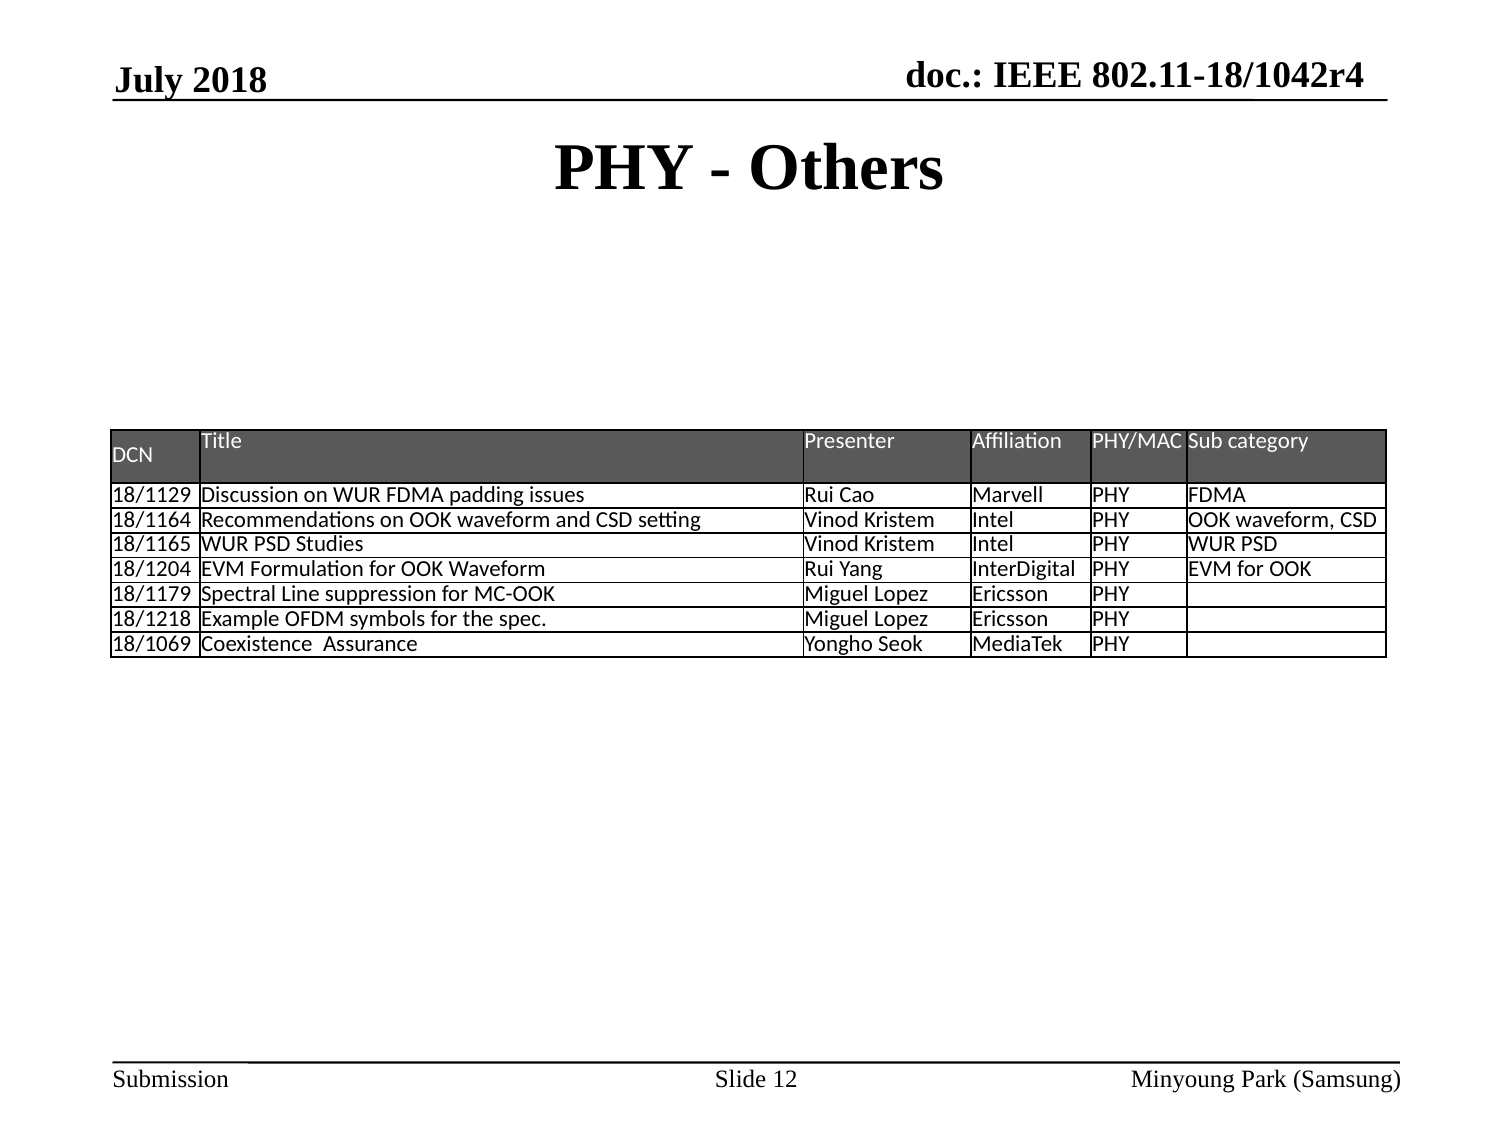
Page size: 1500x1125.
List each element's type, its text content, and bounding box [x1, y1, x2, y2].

table_header Title [201, 431, 803, 482]
table_cell WUR PSD [1188, 534, 1385, 557]
table_cell 18/1129 [112, 484, 199, 507]
table_cell Miguel Lopez [804, 583, 970, 606]
table_cell Miguel Lopez [804, 608, 970, 631]
footer Minyoung Park (Samsung) [949, 1061, 1402, 1093]
table_cell 18/1069 [112, 633, 199, 656]
table_cell PHY [1092, 633, 1186, 656]
table_cell EVM Formulation for OOK Waveform [201, 558, 803, 582]
table_cell 18/1204 [112, 558, 199, 582]
table_cell Marvell [972, 484, 1090, 507]
table_cell [1188, 608, 1385, 631]
table_cell Coexistence Assurance [201, 633, 803, 656]
table_cell Ericsson [972, 608, 1090, 631]
table_cell MediaTek [972, 633, 1090, 656]
table_header PHY/MAC [1092, 431, 1186, 482]
table_cell Example OFDM symbols for the spec. [201, 608, 803, 631]
table_cell OOK waveform, CSD [1188, 509, 1385, 532]
table_cell PHY [1092, 534, 1186, 557]
slide_number Slide 12 [712, 1061, 800, 1093]
table_cell Vinod Kristem [804, 509, 970, 532]
table_cell [1188, 633, 1385, 656]
table_cell Yongho Seok [804, 633, 970, 656]
table_cell PHY [1092, 558, 1186, 582]
table_cell Rui Yang [804, 558, 970, 582]
table_cell Discussion on WUR FDMA padding issues [201, 484, 803, 507]
table_cell InterDigital [972, 558, 1090, 582]
table_cell Intel [972, 534, 1090, 557]
table_cell Intel [972, 509, 1090, 532]
table_header DCN [112, 431, 199, 482]
table_cell Spectral Line suppression for MC-OOK [201, 583, 803, 606]
table_cell Ericsson [972, 583, 1090, 606]
table_cell [1188, 583, 1385, 606]
table_cell 18/1218 [112, 608, 199, 631]
table_cell Recommendations on OOK waveform and CSD setting [201, 509, 803, 532]
table_cell 18/1179 [112, 583, 199, 606]
table_cell PHY [1092, 608, 1186, 631]
table_cell EVM for OOK [1188, 558, 1385, 582]
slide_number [114, 54, 335, 101]
table_header Presenter [804, 431, 970, 482]
table_header Affiliation [972, 431, 1090, 482]
title PHY - Others [112, 112, 1388, 213]
table_cell PHY [1092, 484, 1186, 507]
table_cell FDMA [1188, 484, 1385, 507]
table_cell PHY [1092, 509, 1186, 532]
table_header Sub category [1188, 431, 1385, 482]
table_cell Rui Cao [804, 484, 970, 507]
table_cell 18/1164 [112, 509, 199, 532]
table_cell WUR PSD Studies [201, 534, 803, 557]
table_cell 18/1165 [112, 534, 199, 557]
table_cell PHY [1092, 583, 1186, 606]
table_cell Vinod Kristem [804, 534, 970, 557]
